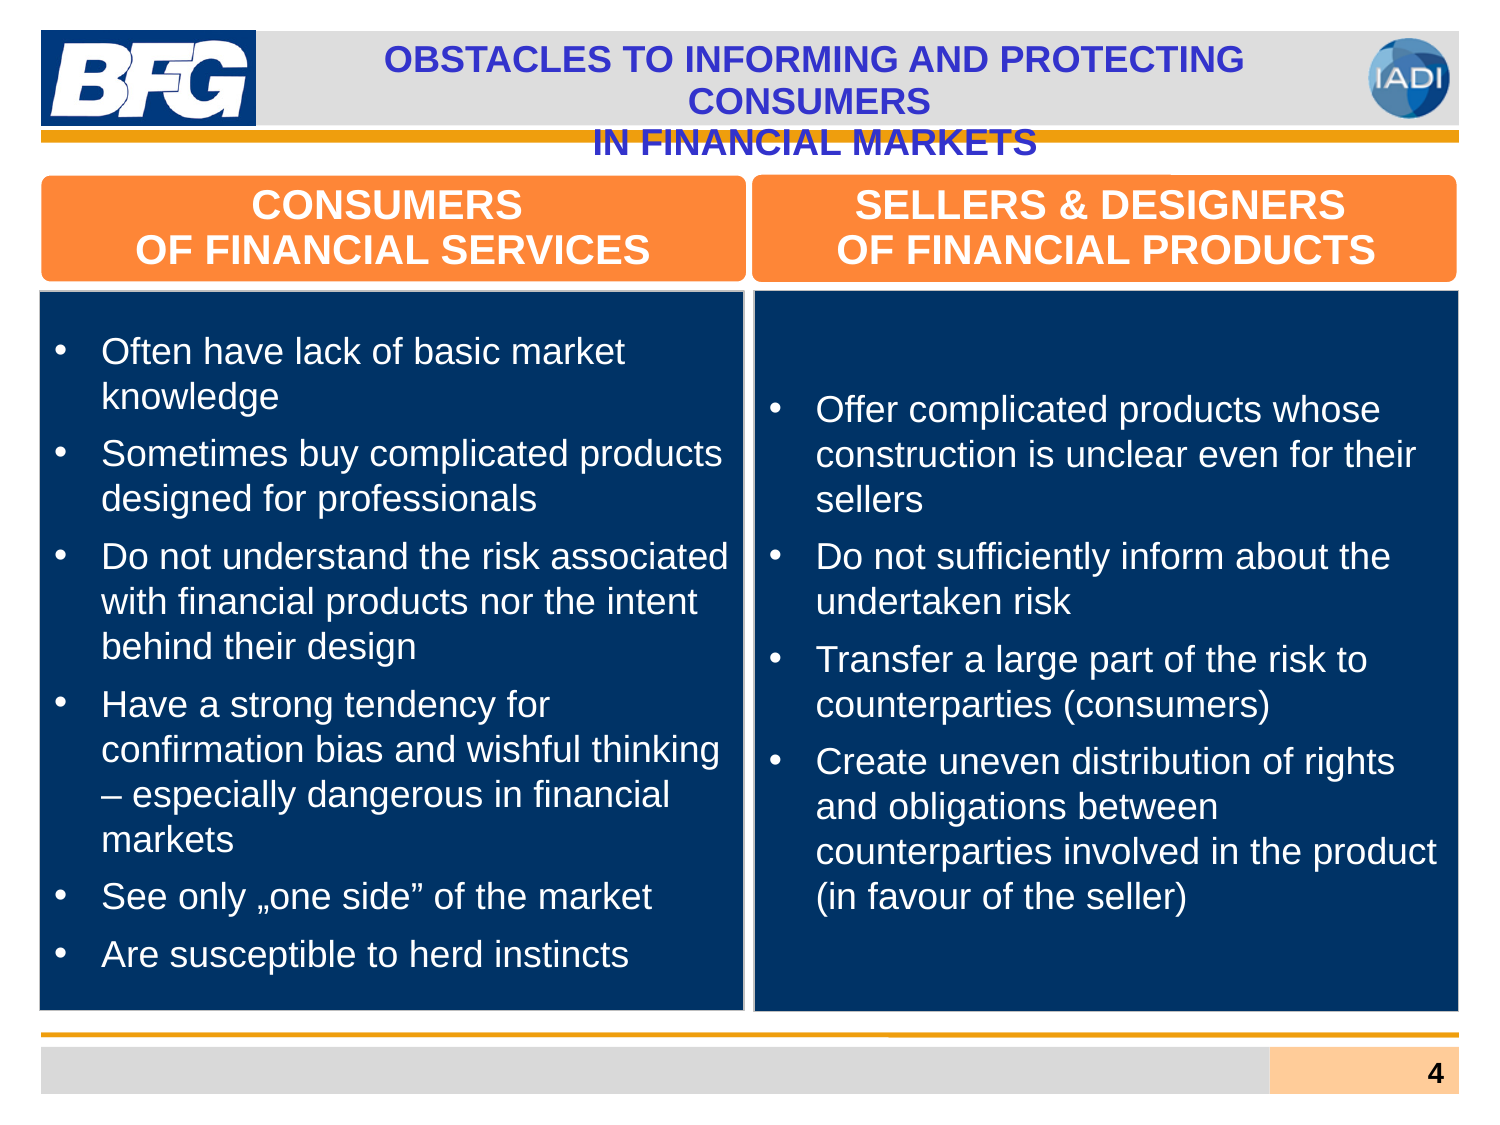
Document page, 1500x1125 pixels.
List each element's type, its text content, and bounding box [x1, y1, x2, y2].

picture [41, 30, 256, 126]
text_box Often have lack of basic market knowledge Sometimes buy complicated products designed for professionals Do not understand the risk associated with financial products nor the intent behind their design Have a strong tendency for confirmation bias and wishful thinking – especially dangerous in financial markets See only „one side” of the market Are susceptible to herd instincts [39, 291, 745, 1011]
picture [1367, 38, 1451, 119]
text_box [39, 173, 747, 284]
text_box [749, 172, 1459, 285]
text_box Obstacles to informing and protecting consumers in financial markets [265, 30, 1365, 171]
text_box Offer complicated products whose construction is unclear even for their sellers Do not sufficiently inform about the undertaken risk Transfer a large part of the risk to counterparties (consumers) Create uneven distribution of rights and obligations between counterparties involved in the product (in favour of the seller) [753, 291, 1459, 1012]
